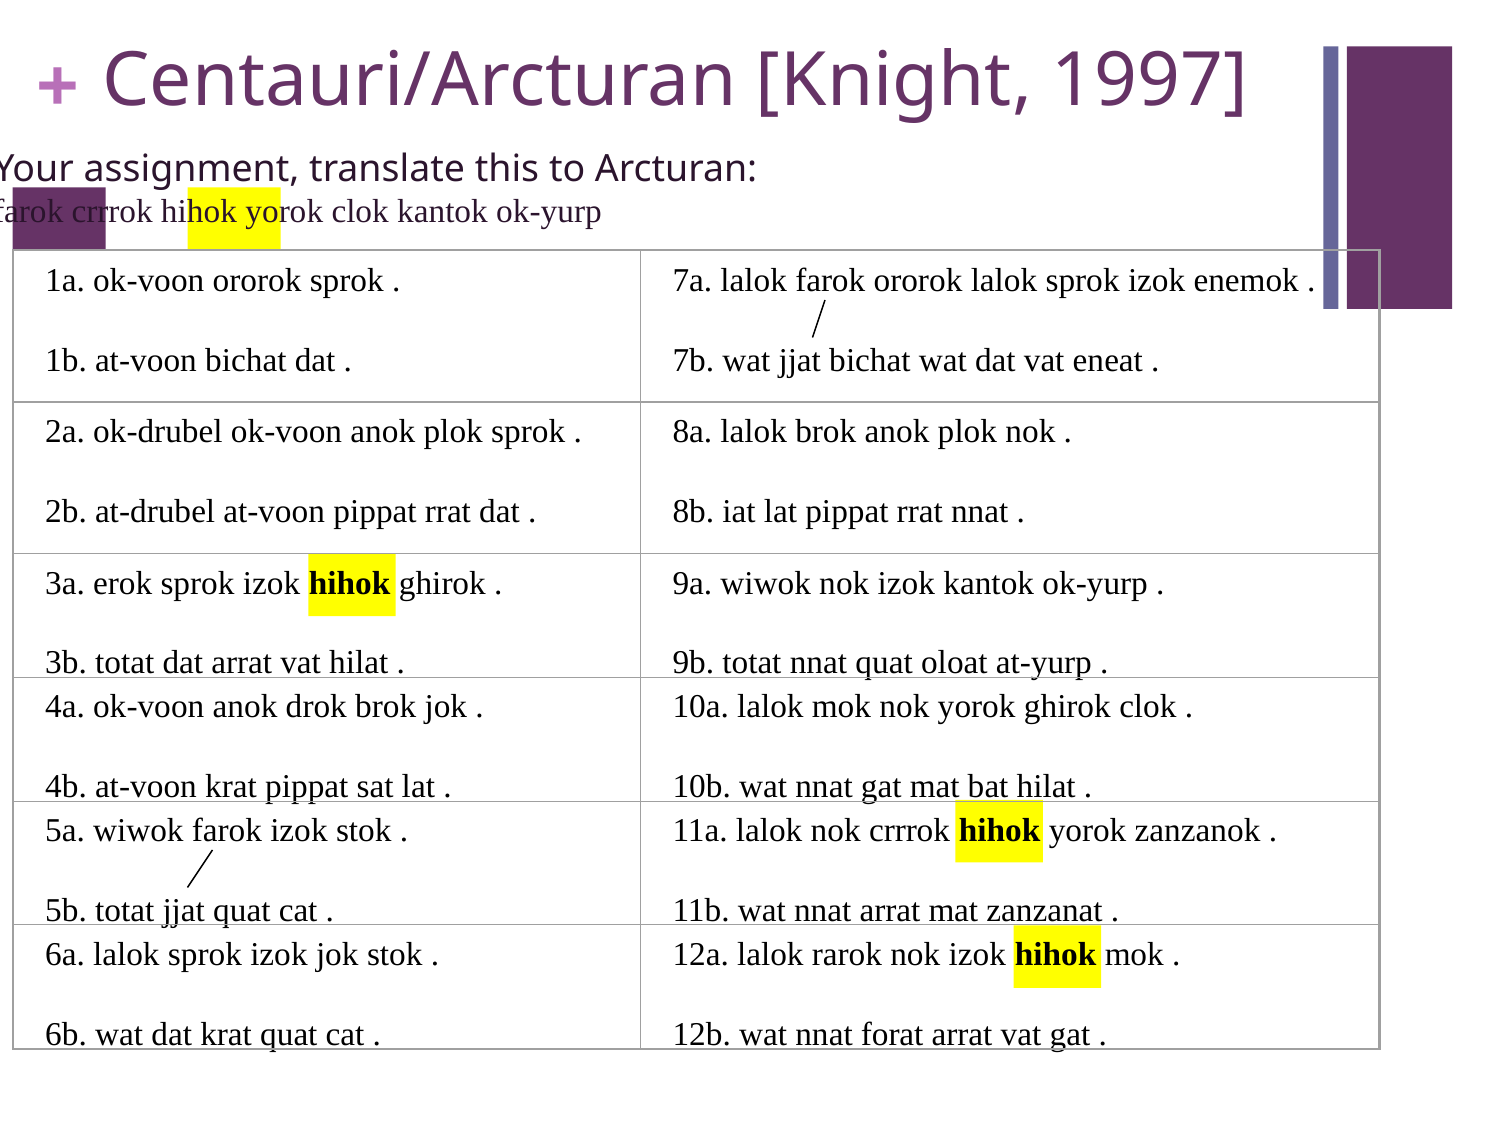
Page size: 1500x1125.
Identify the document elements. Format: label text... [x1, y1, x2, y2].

text_box Your assignment, translate this to Arcturan: farok crrrok hihok yorok clok kantok ok-yurp [0, 136, 812, 237]
text_box [12, 237, 106, 247]
text_box [187, 237, 281, 246]
title Centauri/Arcturan [Knight, 1997] [87, 22, 1475, 161]
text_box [11, 249, 1381, 1050]
